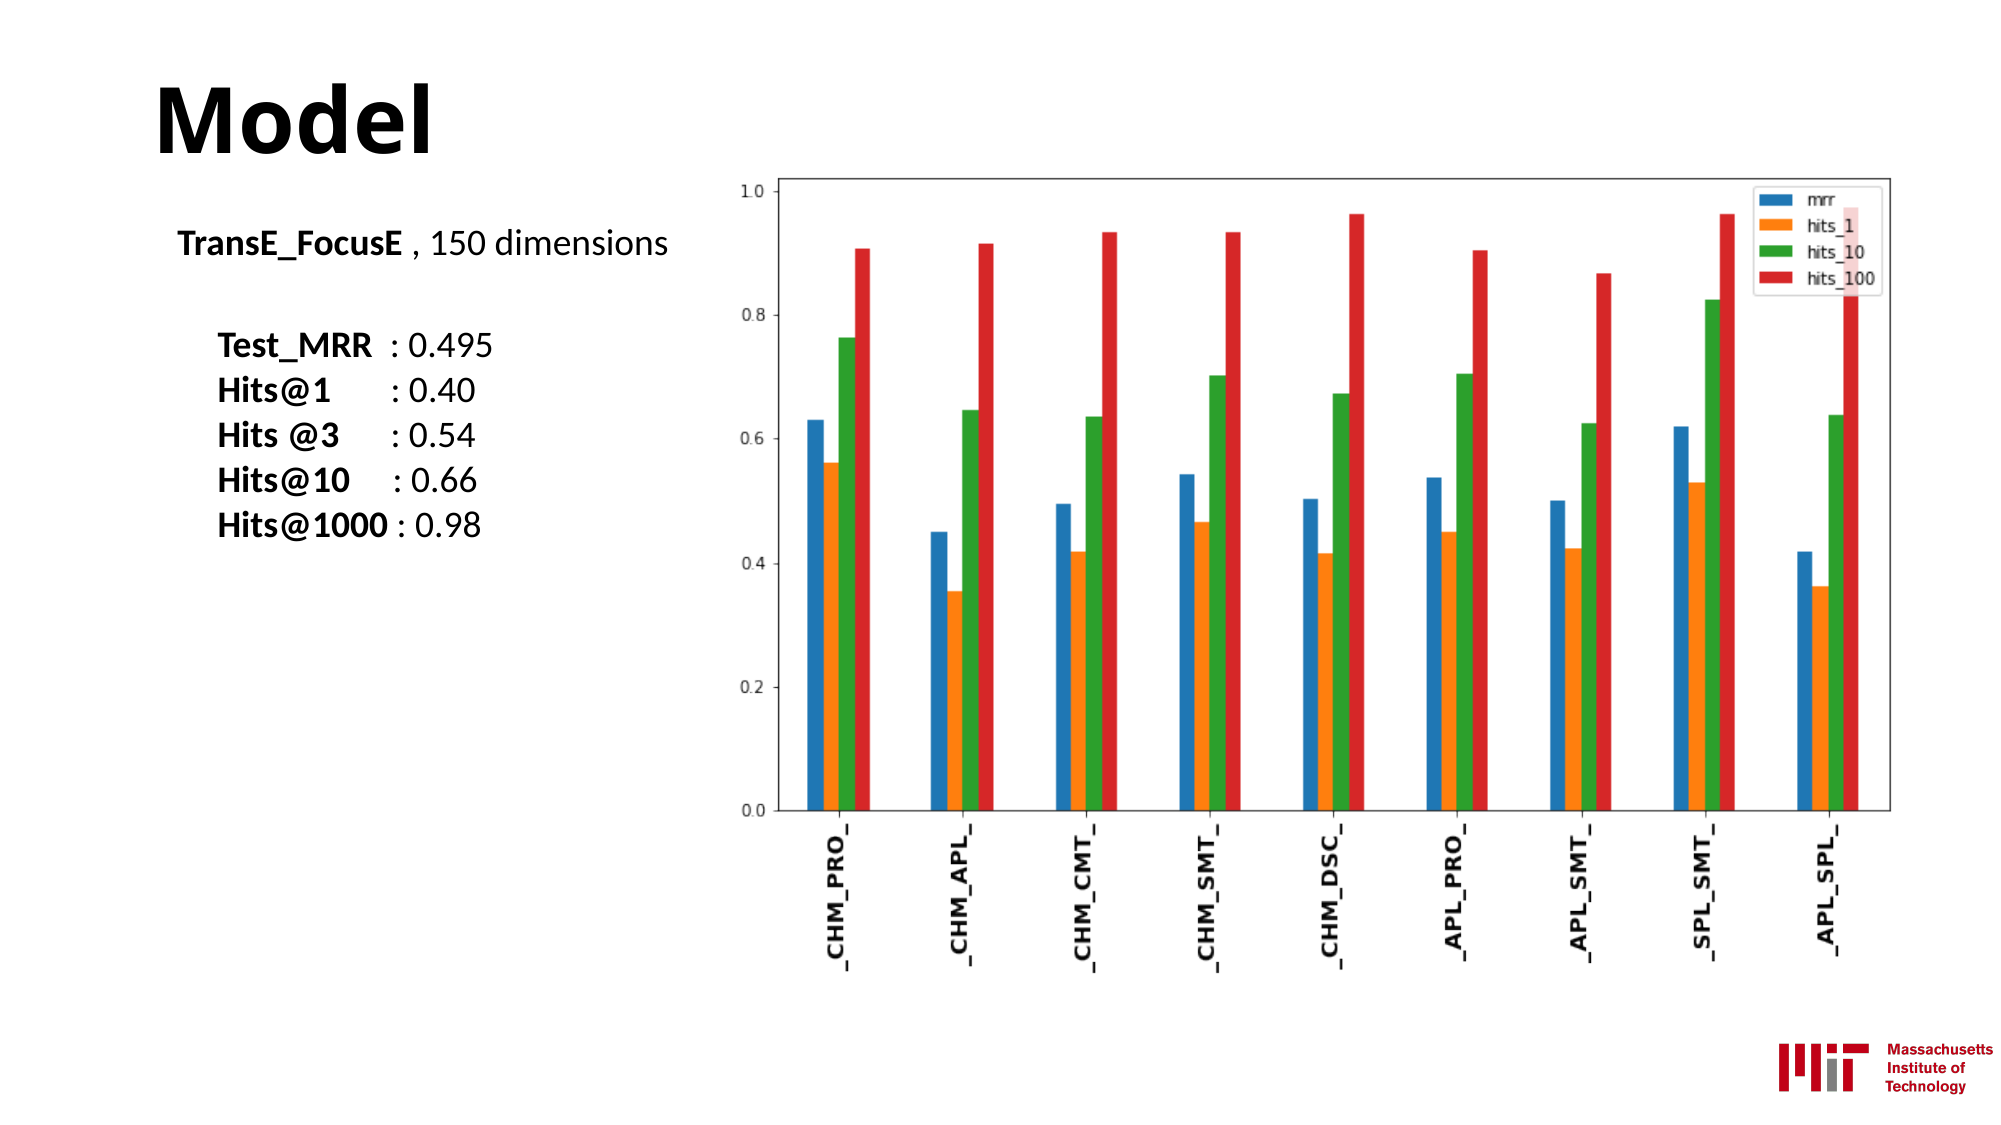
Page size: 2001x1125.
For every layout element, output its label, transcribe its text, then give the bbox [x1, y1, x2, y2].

title Model [137, 59, 1863, 189]
text_box Test_MRR : 0.495 Hits@1 : 0.40 Hits @3 : 0.54 Hits@10 : 0.66 Hits@1000 : 0.98 [202, 312, 509, 553]
text_box TransE_FocusE , 150 dimensions [162, 210, 684, 271]
picture [722, 160, 1908, 990]
picture [1778, 1008, 1994, 1125]
